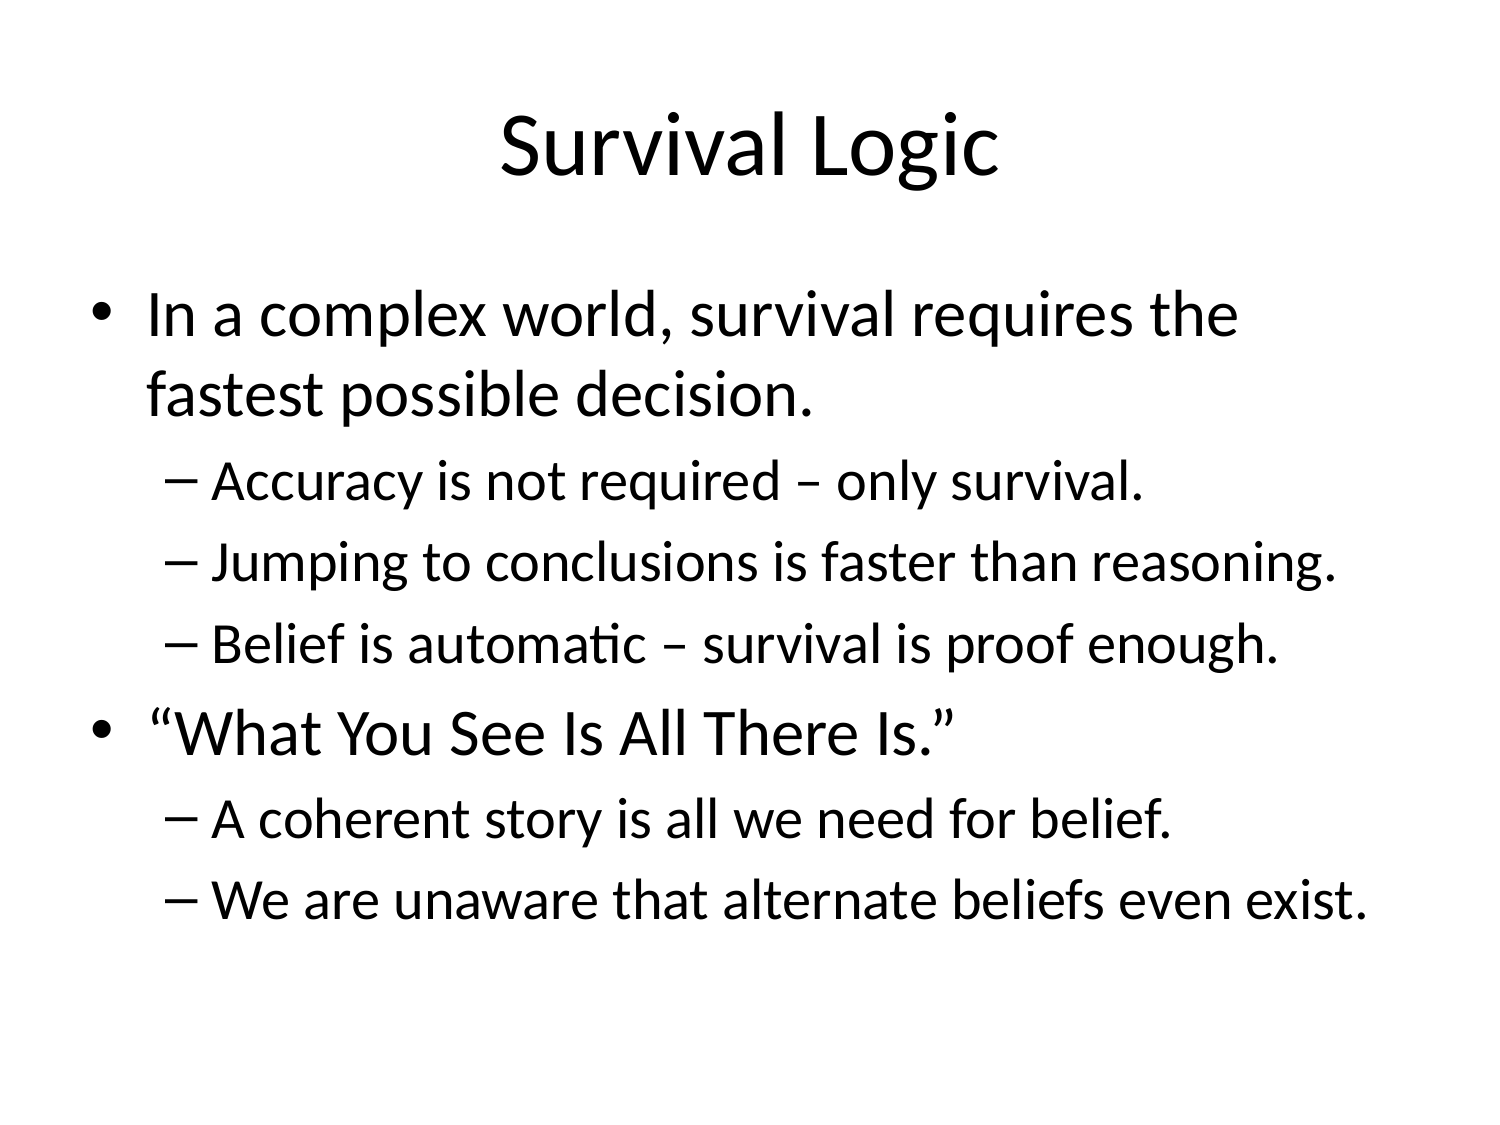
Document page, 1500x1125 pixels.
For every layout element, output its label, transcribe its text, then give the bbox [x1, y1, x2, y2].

title Survival Logic [75, 45, 1425, 233]
list In a complex world, survival requires the fastest possible decision. Accuracy is not required – only survival. Jumping to conclusions is faster than reasoning. Belief is automatic – survival is proof enough. “What You See Is All There Is.” A coherent story is all we need for belief. We are unaware that alternate beliefs even exist. [75, 262, 1425, 1005]
